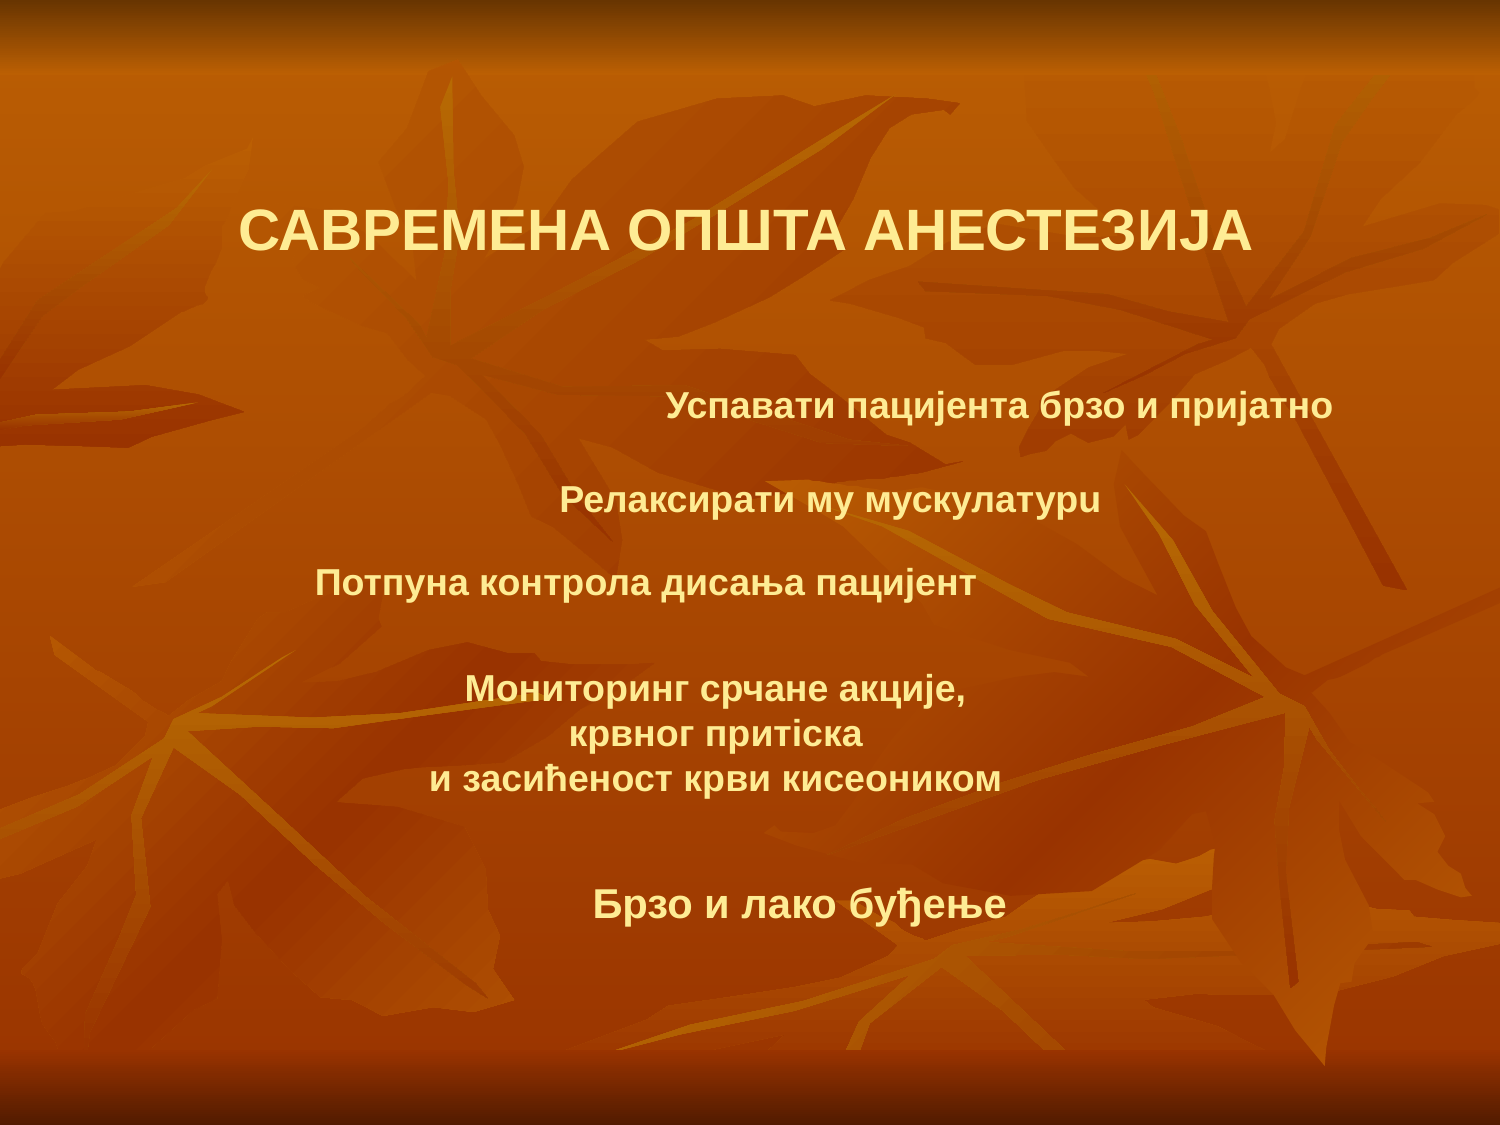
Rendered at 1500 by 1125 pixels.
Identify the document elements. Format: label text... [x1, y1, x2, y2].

text_box Успавaти пацијента брзо и пријатно [350, 373, 1360, 434]
text_box Мониторинг срчане акције, крвног притiска и засићеност крви кисеоником [114, 656, 1018, 807]
text_box Релаксирати му мускулатурu [244, 467, 1117, 528]
text_box Потпуна контрола дисањa пацијент [0, 550, 1007, 611]
text_box САВРЕМЕНА ОПШТА АНЕСТЕЗИЈА [223, 184, 1269, 270]
text_box Брзо и лако буђењe [253, 869, 1046, 935]
